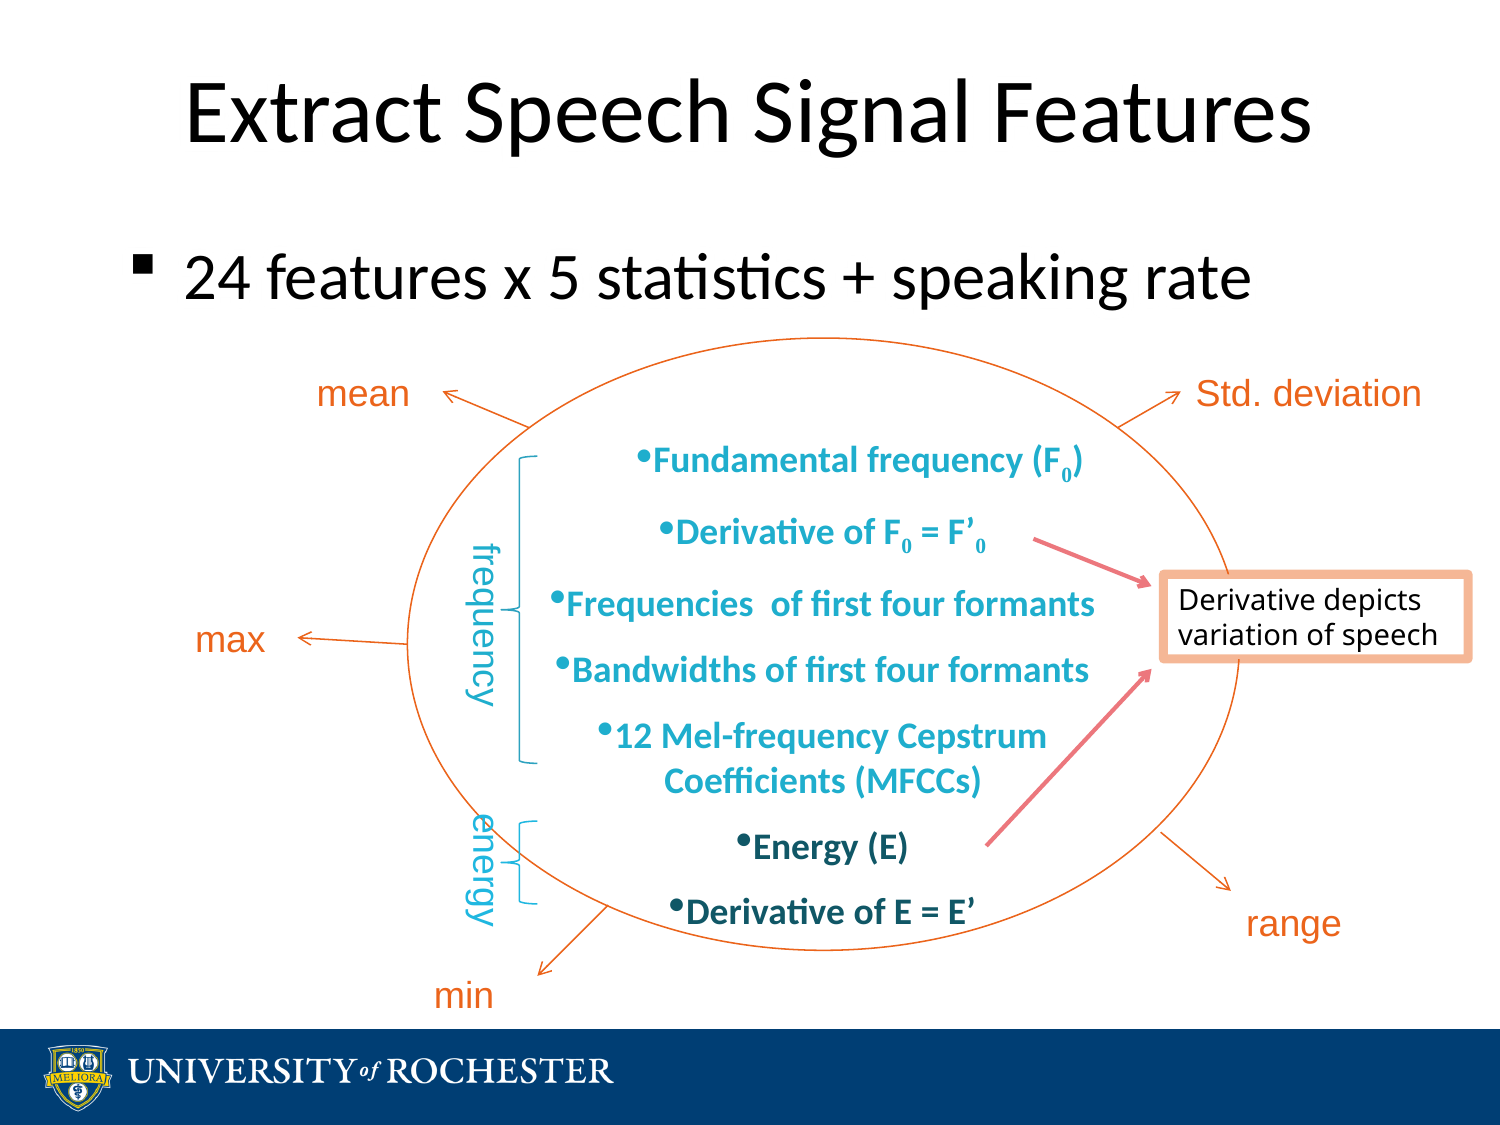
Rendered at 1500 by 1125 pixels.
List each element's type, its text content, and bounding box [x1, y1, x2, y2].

text_box frequency [442, 528, 519, 728]
text_box Fundamental frequency (F0) Derivative of F0 = F’0 Frequencies of first four formants Bandwidths of first four formants 12 Mel-frequency Cepstrum Coefficients (MFCCs) Energy (E) Derivative of E = E’ [407, 338, 1239, 951]
text_box Derivative depicts variation of speech [1163, 574, 1469, 659]
list 24 features x 5 statistics + speaking rate [112, 224, 1388, 901]
text_box range [1231, 891, 1396, 951]
text_box Std. deviation [1180, 361, 1463, 422]
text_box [985, 668, 1152, 847]
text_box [297, 637, 408, 645]
text_box energy [442, 798, 519, 951]
text_box min [419, 964, 537, 1024]
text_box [442, 391, 530, 428]
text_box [537, 904, 609, 977]
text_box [1033, 538, 1152, 587]
picture [0, 1029, 1500, 1125]
text_box mean [301, 361, 443, 422]
title Extract Speech Signal Features [112, 12, 1388, 201]
text_box [519, 821, 538, 904]
text_box max [180, 607, 298, 668]
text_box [1117, 391, 1182, 428]
text_box [519, 456, 538, 764]
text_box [1160, 831, 1232, 892]
